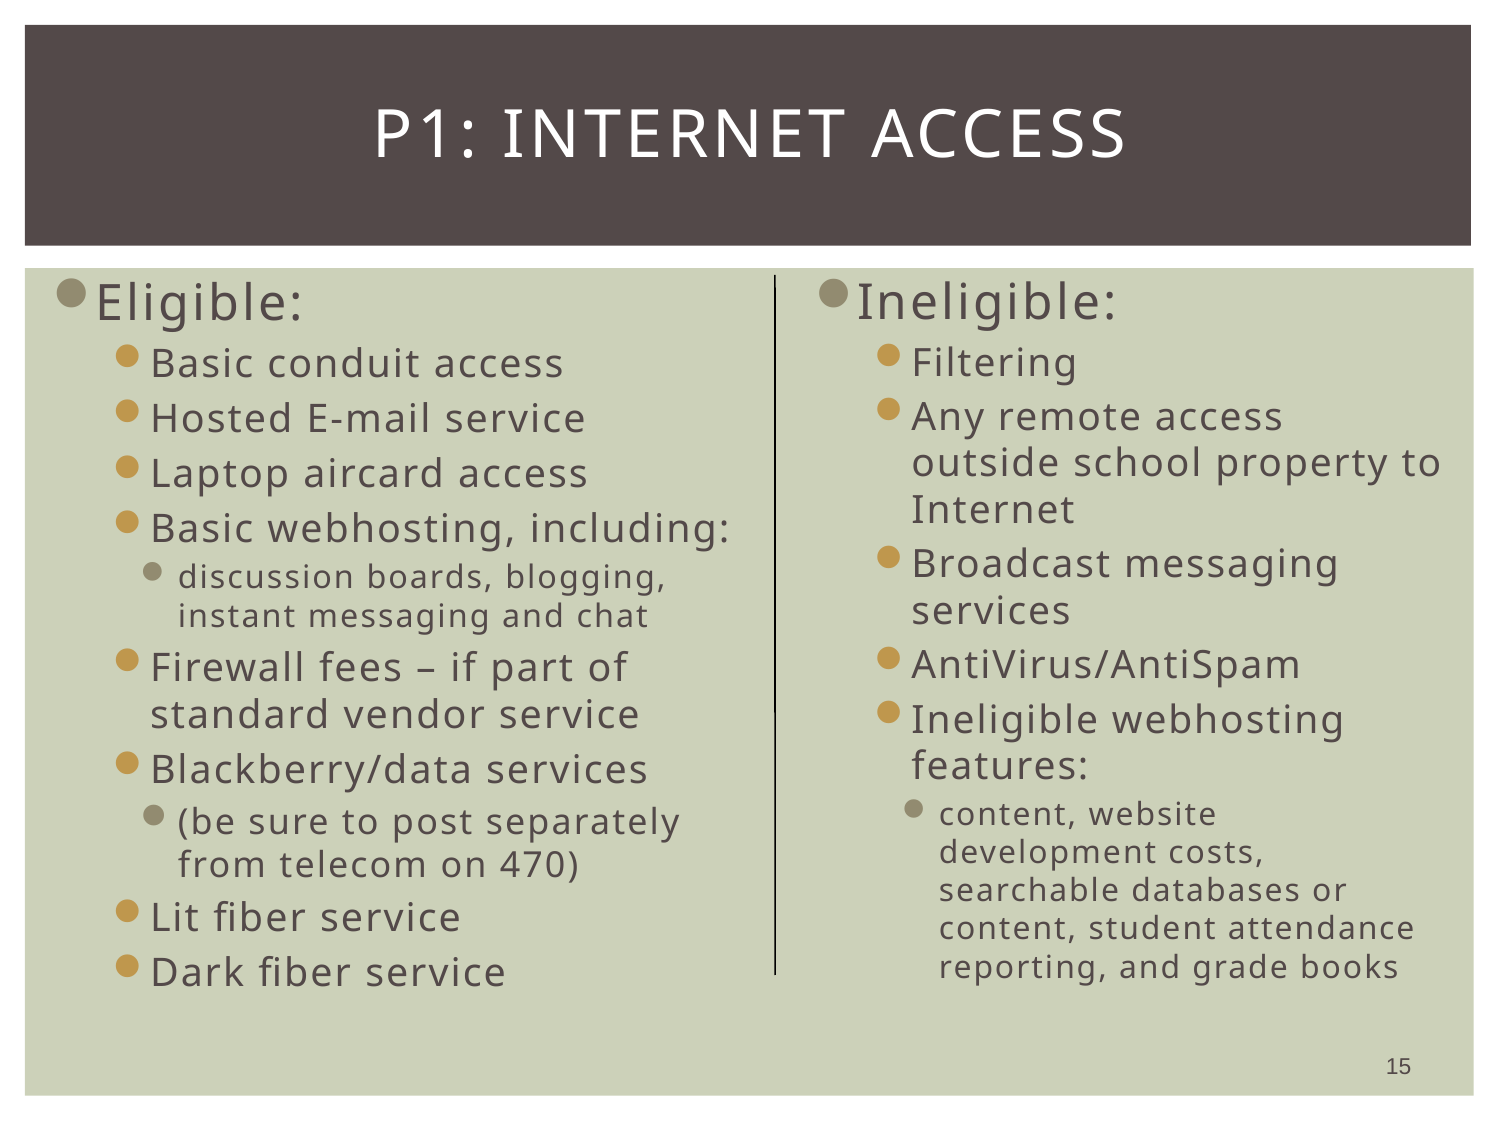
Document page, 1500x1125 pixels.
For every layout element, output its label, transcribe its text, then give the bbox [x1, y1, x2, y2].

list Eligible: Basic conduit access Hosted E-mail service Laptop aircard access Basic webhosting, including: discussion boards, blogging, instant messaging and chat Firewall fees – if part of standard vendor service Blackberry/data services (be sure to post separately from telecom on 470) Lit fiber service Dark fiber service [37, 262, 775, 1006]
title P1: Internet Access [75, 37, 1425, 225]
list Ineligible: Filtering Any remote access outside school property to Internet Broadcast messaging services AntiVirus/AntiSpam Ineligible webhosting features: content, website development costs, searchable databases or content, student attendance reporting, and grade books [800, 262, 1462, 1006]
slide_number 15 [1349, 1041, 1448, 1089]
